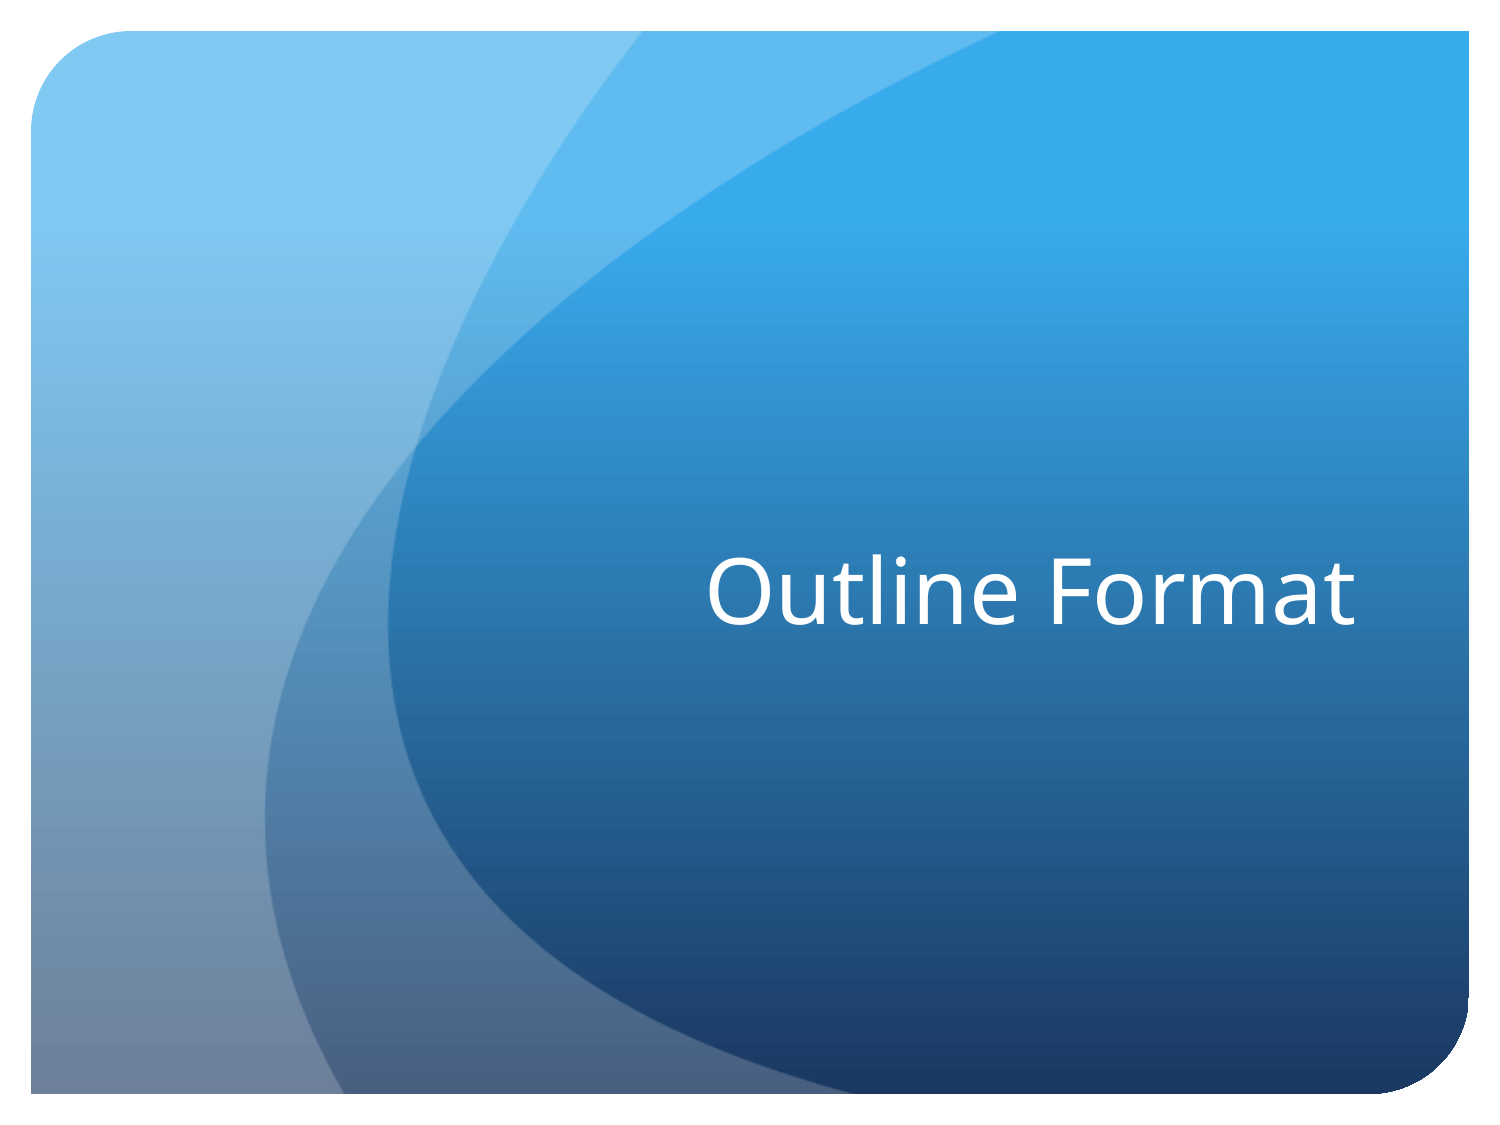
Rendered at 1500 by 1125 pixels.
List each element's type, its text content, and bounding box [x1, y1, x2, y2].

title Outline Format [262, 408, 1372, 650]
picture [25, 30, 1474, 1095]
